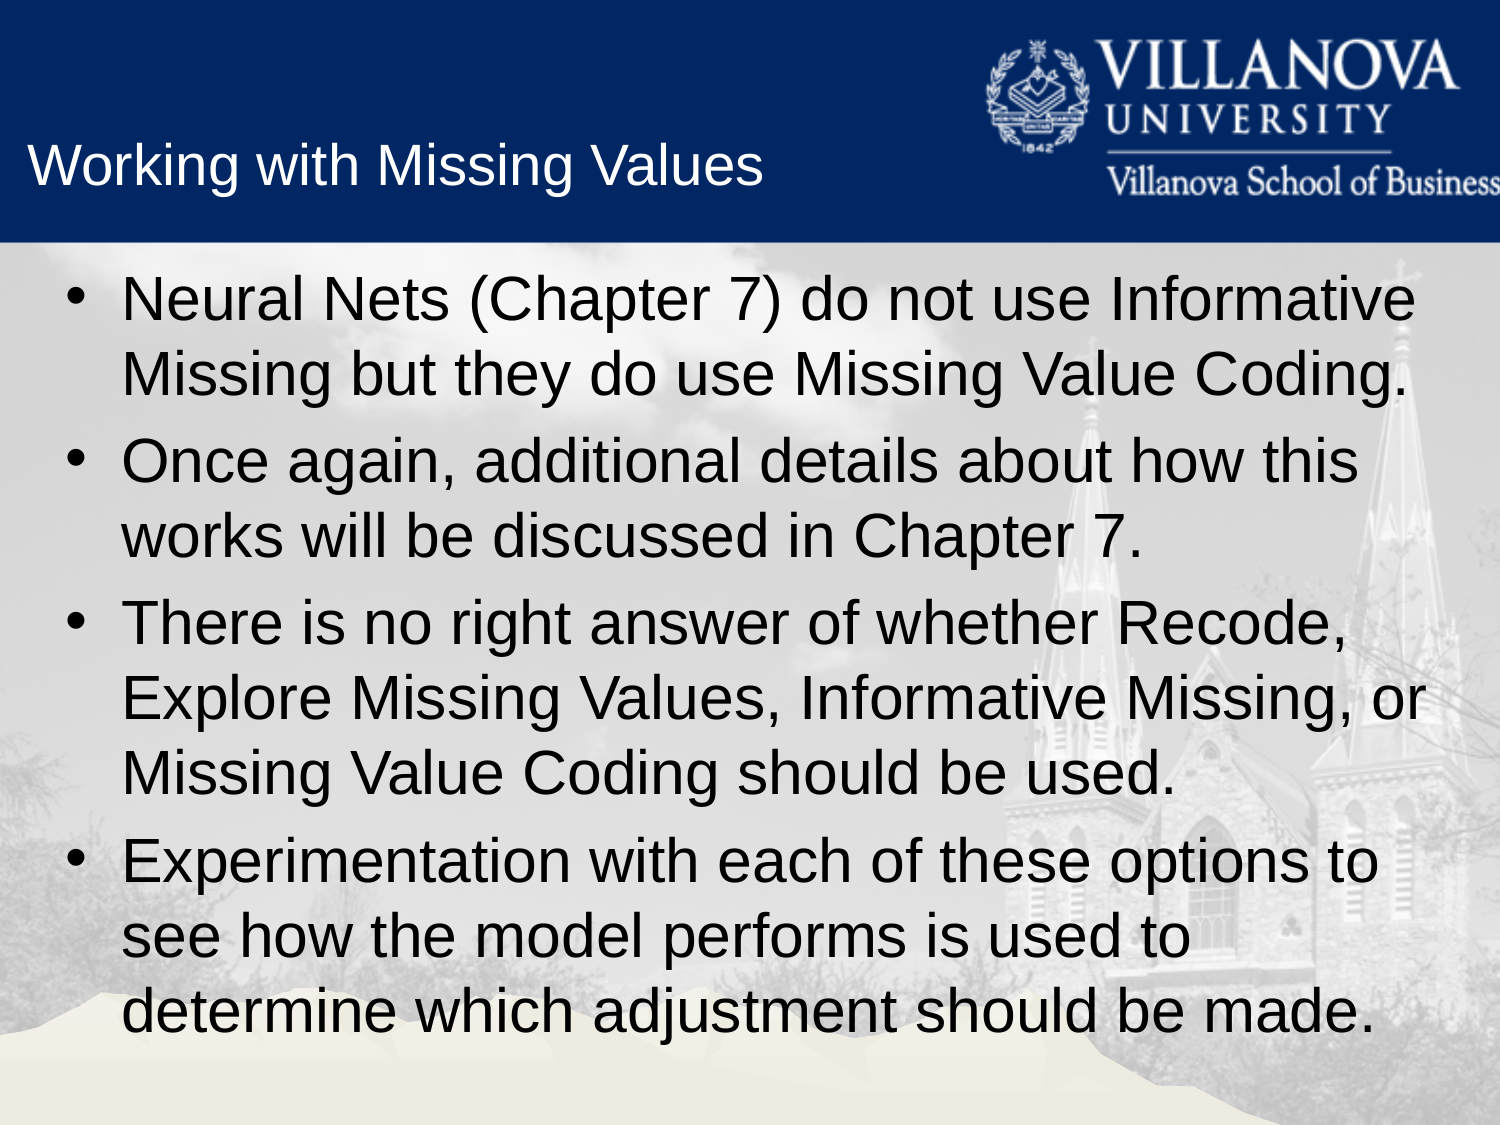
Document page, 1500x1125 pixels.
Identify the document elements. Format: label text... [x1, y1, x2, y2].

list Neural Nets (Chapter 7) do not use Informative Missing but they do use Missing Value Coding. Once again, additional details about how this works will be discussed in Chapter 7. There is no right answer of whether Recode, Explore Missing Values, Informative Missing, or Missing Value Coding should be used. Experimentation with each of these options to see how the model performs is used to determine which adjustment should be made. [50, 249, 1475, 988]
picture [325, 988, 693, 1022]
picture [0, 0, 1500, 1125]
title Working with Missing Values [12, 24, 1288, 213]
